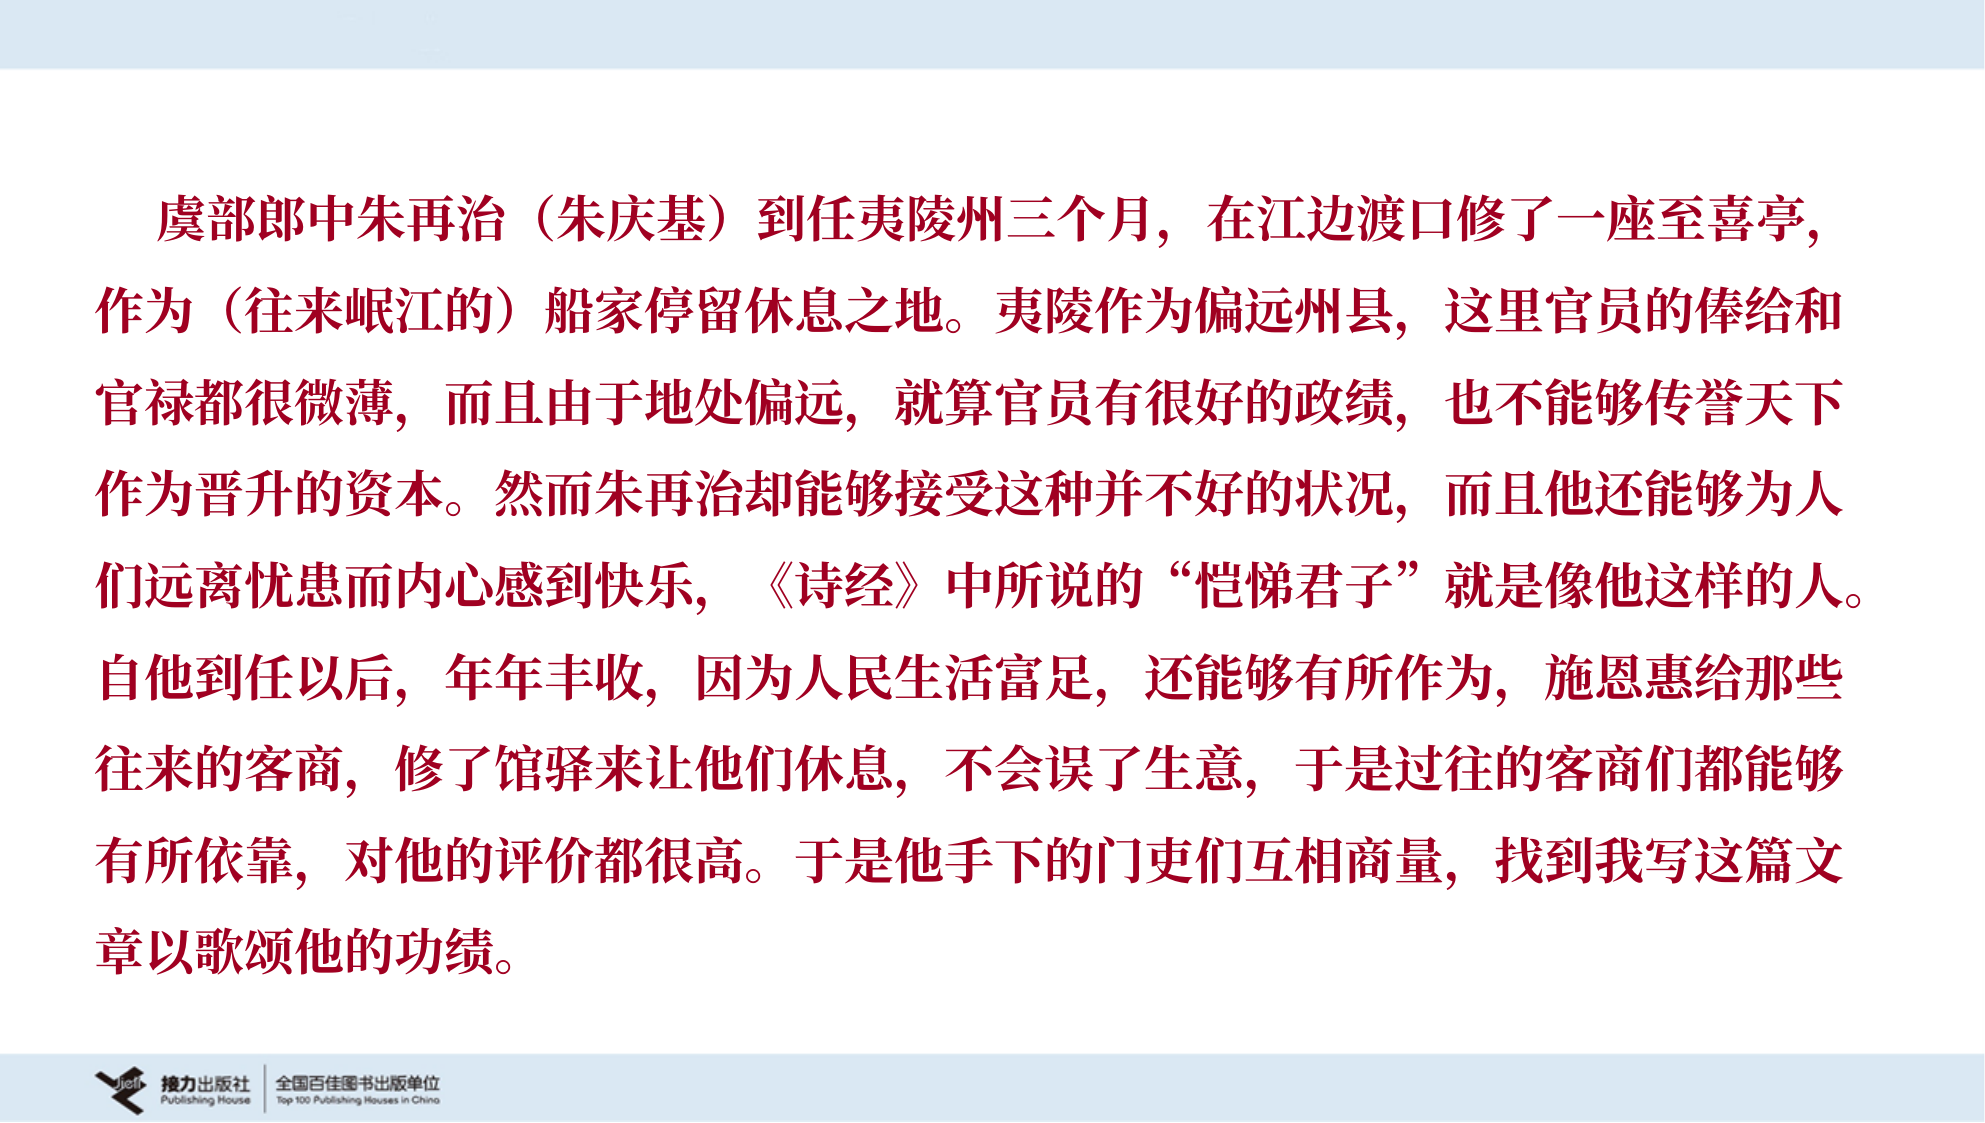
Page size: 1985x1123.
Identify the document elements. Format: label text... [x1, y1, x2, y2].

text_box 虞部郎中朱再治（朱庆基）到任夷陵州三个月，在江边渡口修了一座至喜亭， 作为（往来岷江的）船家停留休息之地。夷陵作为偏远州县，这里官员的俸给和 官禄都很微薄，而且由于地处偏远，就算官员有很好的政绩，也不能够传誉天下 作为晋升的资本。然而朱再治却能够接受这种并不好的状况，而且他还能够为人 们远离忧患而内心感到快乐，《诗经》中所说的“恺悌君子”就是像他这样的人。 自他到任以后，年年丰收，因为人民生活富足，还能够有所作为，施恩惠给那些 往来的客商，修了馆驿来让他们休息，不会误了生意，于是过往的客商们都能够 有所依靠，对他的评价都很高。于是他手下的门吏们互相商量，找到我写这篇文 章以歌颂他的功绩。 [94, 156, 1892, 981]
picture [0, 0, 1985, 1122]
